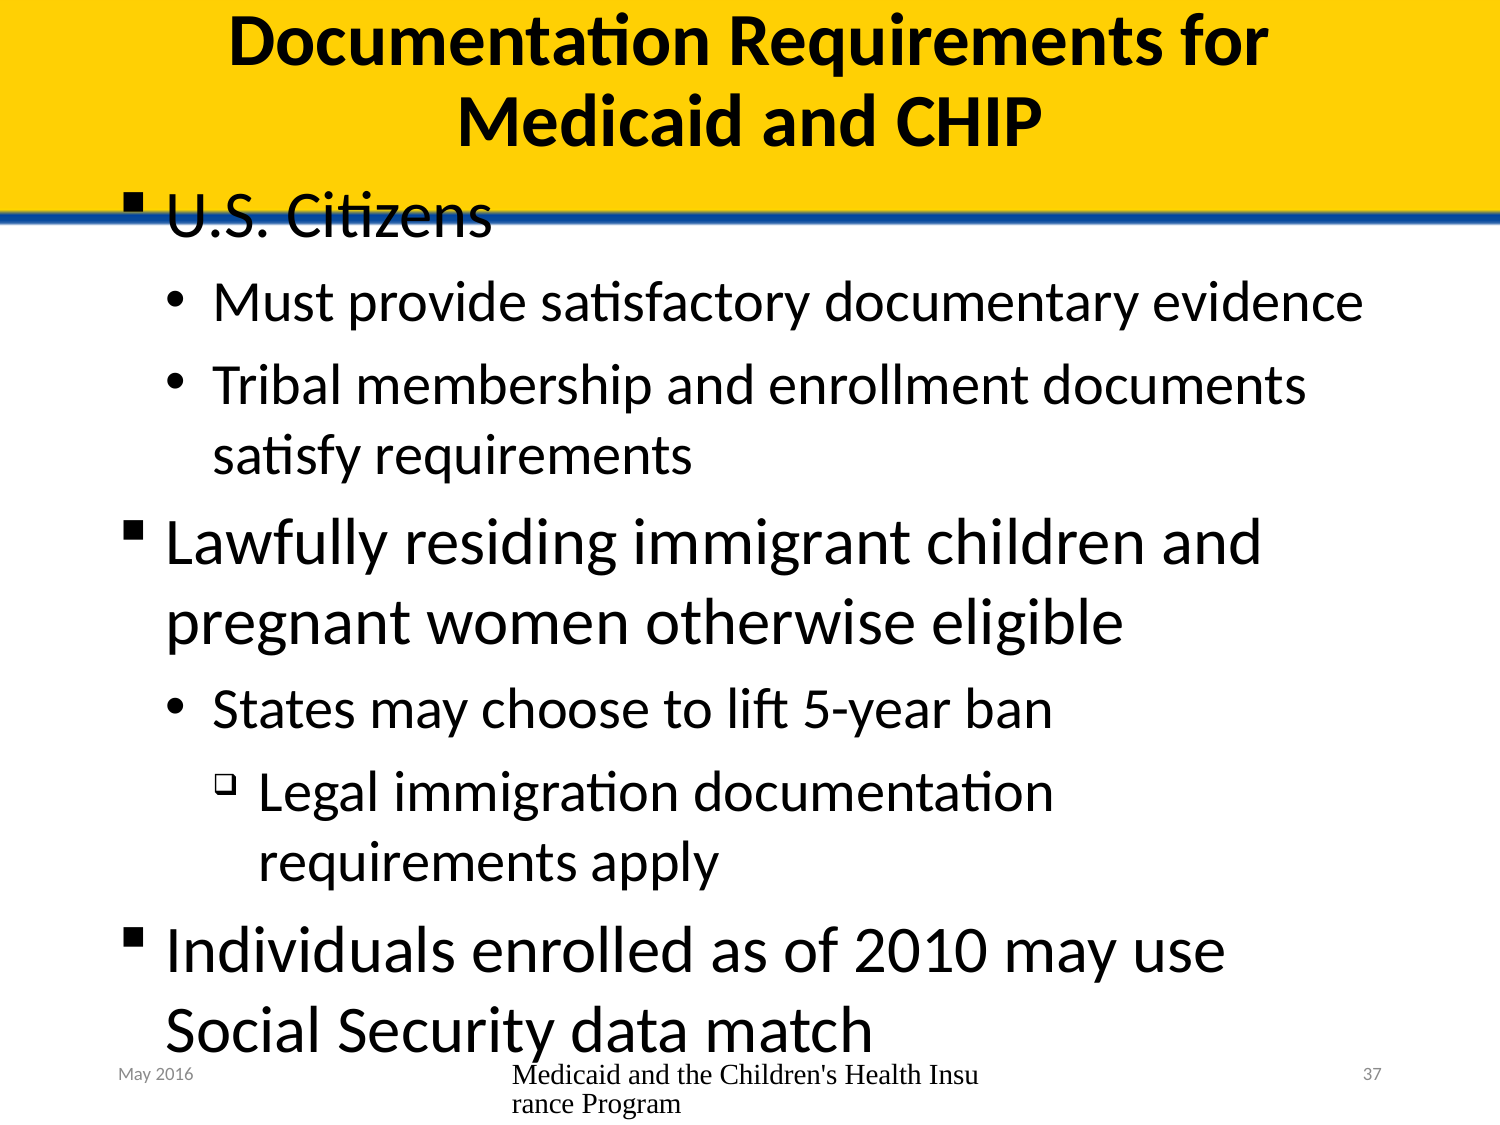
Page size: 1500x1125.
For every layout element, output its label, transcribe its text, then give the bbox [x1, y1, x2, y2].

picture [0, 0, 1500, 1125]
title Documentation Requirements for Medicaid and CHIP [103, 2, 1397, 161]
list U.S. Citizens Must provide satisfactory documentary evidence Tribal membership and enrollment documents satisfy requirements Lawfully residing immigrant children and pregnant women otherwise eligible States may choose to lift 5-year ban Legal immigration documentation requirements apply Individuals enrolled as of 2010 may use Social Security data match [103, 163, 1397, 990]
slide_number 37 [1059, 1042, 1397, 1103]
footer Medicaid and the Children's Health Insurance Program [496, 1042, 1004, 1103]
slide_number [103, 1042, 441, 1103]
